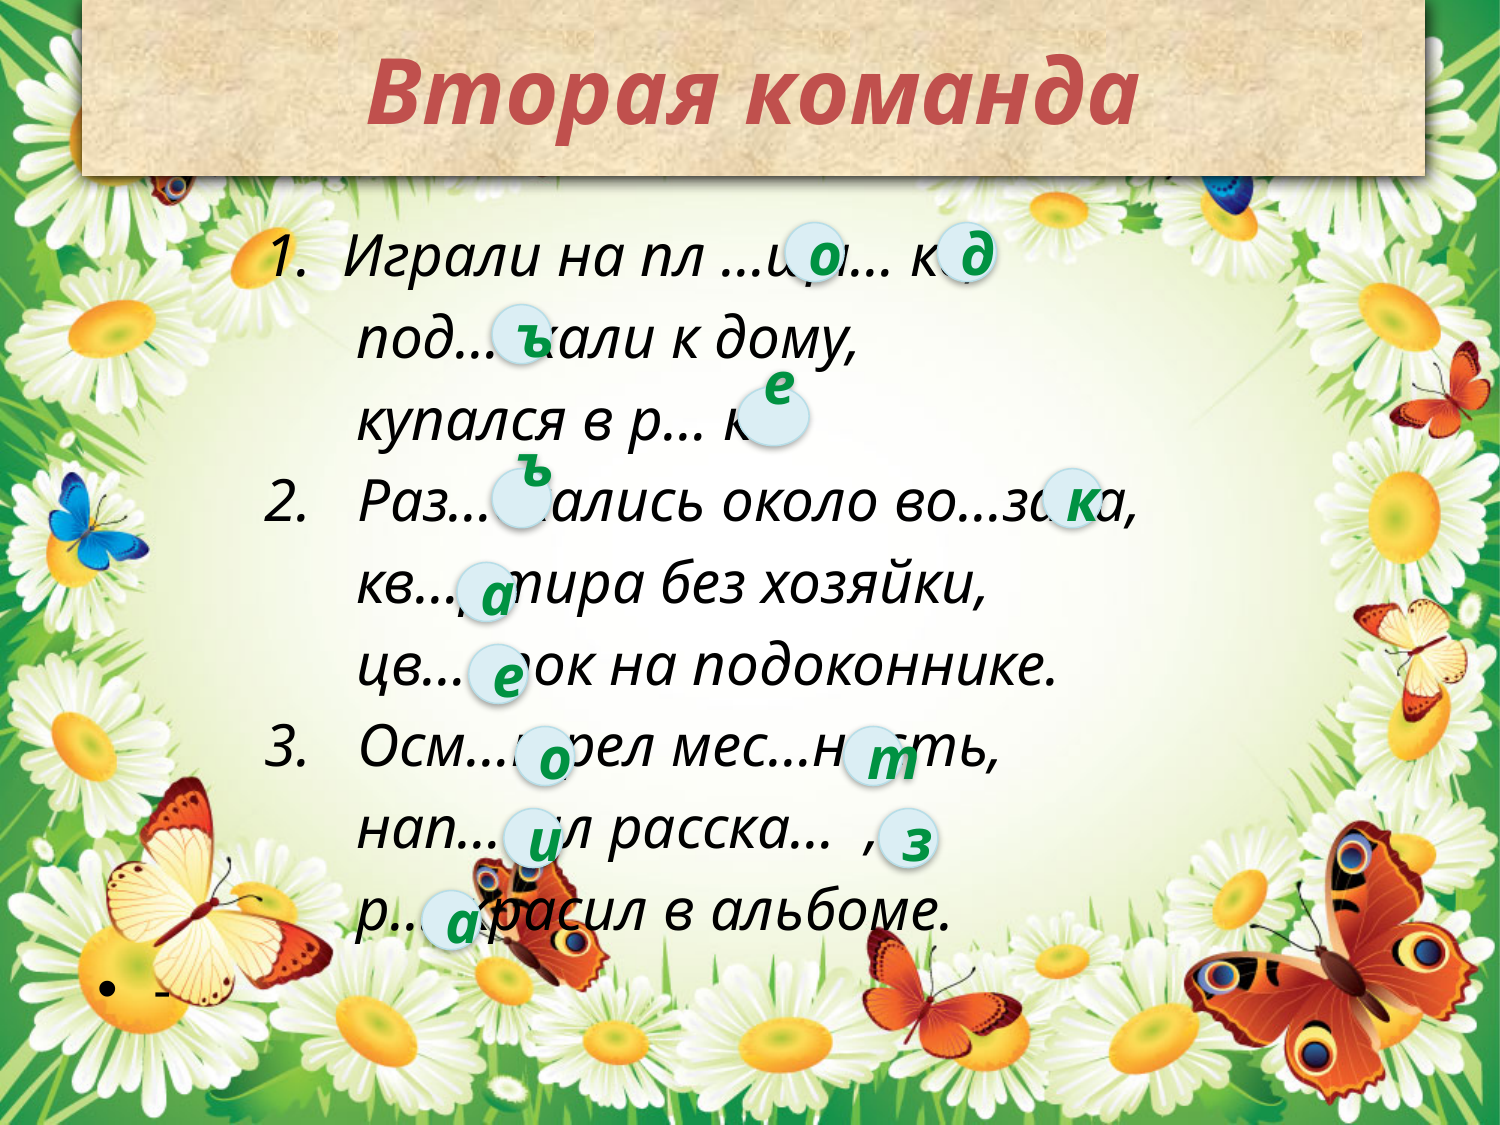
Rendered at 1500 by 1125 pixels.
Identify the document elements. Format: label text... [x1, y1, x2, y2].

text_box а [421, 889, 482, 951]
text_box т [842, 725, 904, 787]
text_box и [503, 807, 564, 869]
text_box ъ [491, 303, 552, 365]
text_box о [514, 725, 576, 787]
text_box к [1042, 467, 1103, 529]
text_box е [737, 385, 810, 447]
picture [0, 0, 1500, 1125]
picture [1228, 180, 1236, 188]
title Вторая команда [81, 0, 1426, 177]
list 1. Играли на пл …ща… ке, под…ехали к дому, купался в р… ке. 2. Раз…ехались около во…зала, кв…ртира без хозяйки, цв… ток на подоконнике. 3. Осм…трел мес…ность, нап…сал расска… , р…скрасил в альбоме. - [82, 210, 1425, 1055]
text_box е [467, 643, 529, 705]
text_box а [456, 561, 517, 623]
text_box ъ [491, 467, 552, 529]
text_box о [784, 221, 845, 283]
text_box д [936, 221, 998, 283]
text_box з [878, 807, 939, 869]
